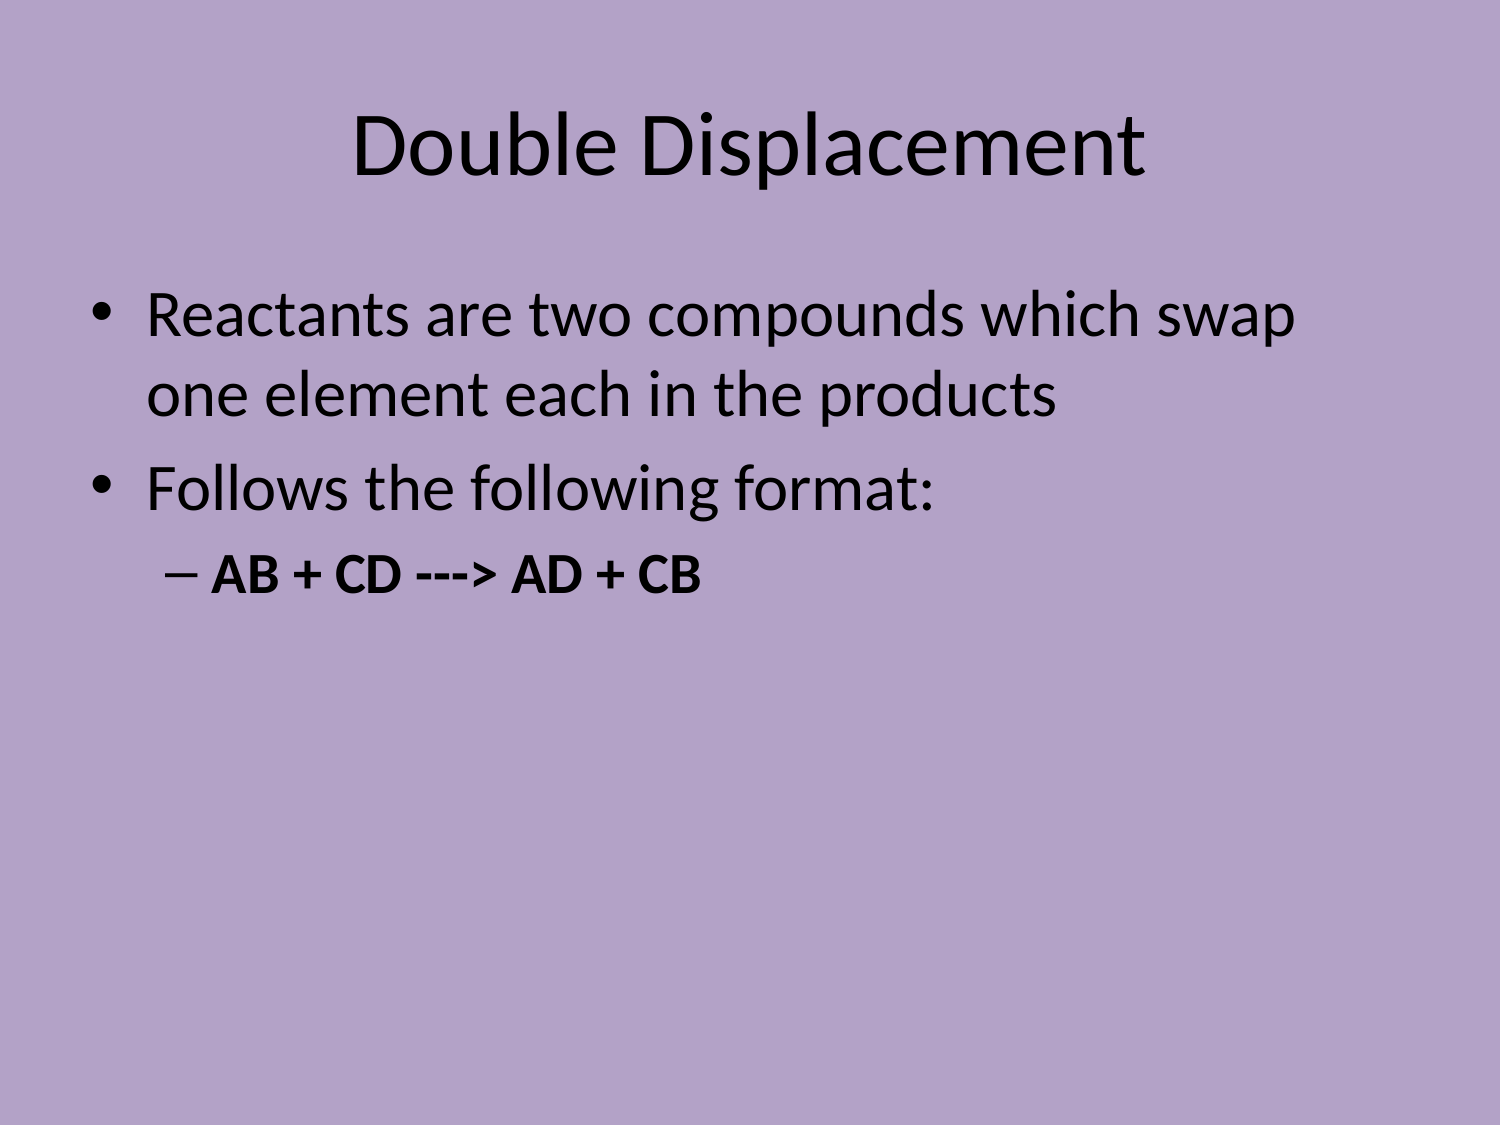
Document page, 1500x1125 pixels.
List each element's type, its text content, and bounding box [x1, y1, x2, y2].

title Double Displacement [75, 45, 1425, 233]
list Reactants are two compounds which swap one element each in the products Follows the following format: AB + CD ---> AD + CB [75, 262, 1425, 1005]
